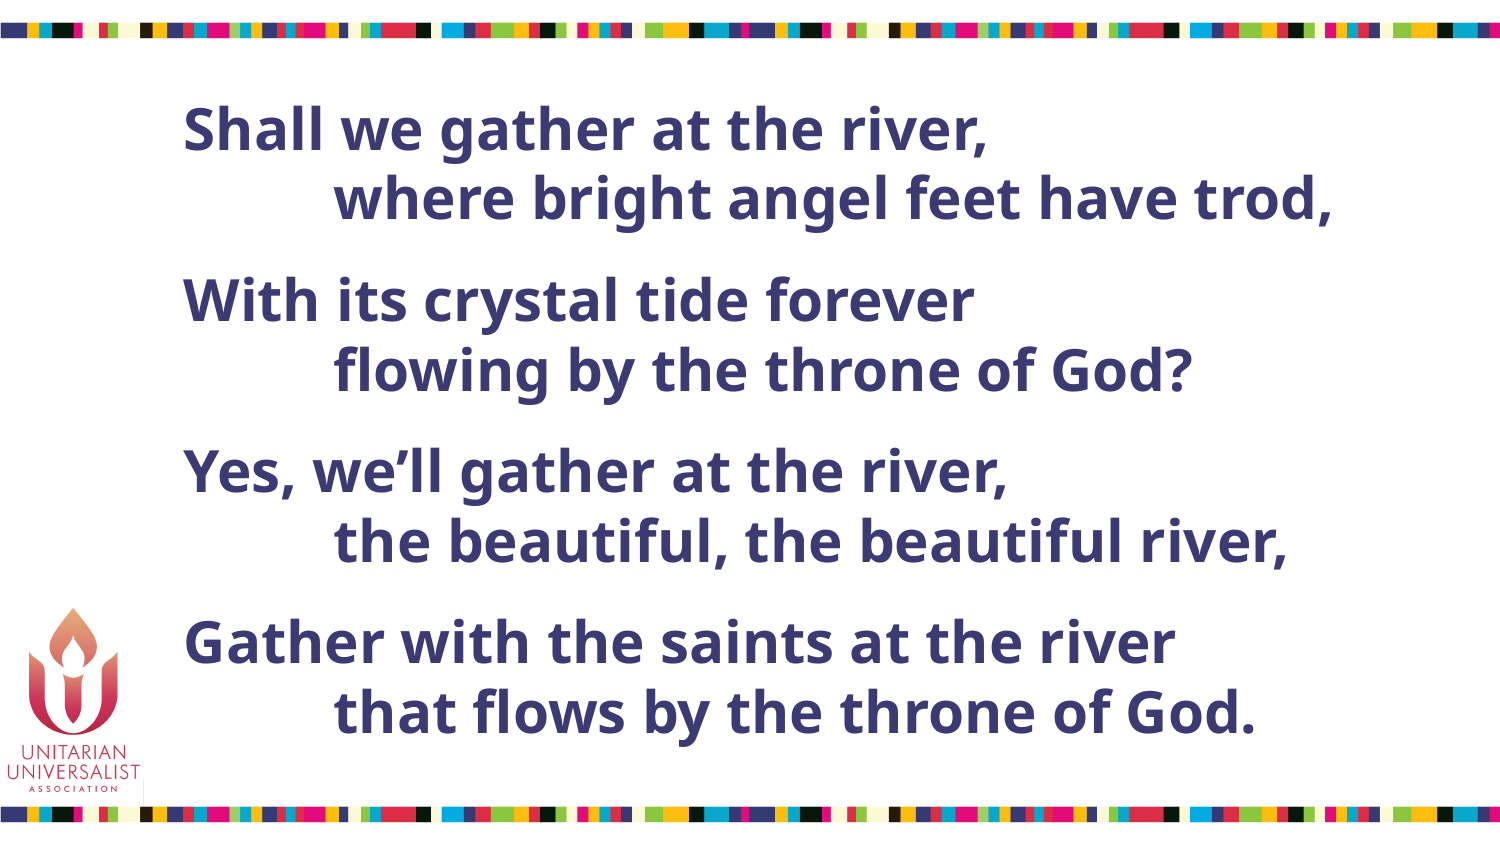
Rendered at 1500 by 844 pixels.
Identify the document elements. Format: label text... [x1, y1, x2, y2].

picture [0, 600, 1500, 824]
picture [0, 22, 1500, 40]
text_box Shall we gather at the river, where bright angel feet have trod, With its crystal tide forever flowing by the throne of God? Yes, we’ll gather at the river, the beautiful, the beautiful river, Gather with the saints at the river that flows by the throne of God. [168, 76, 1421, 761]
